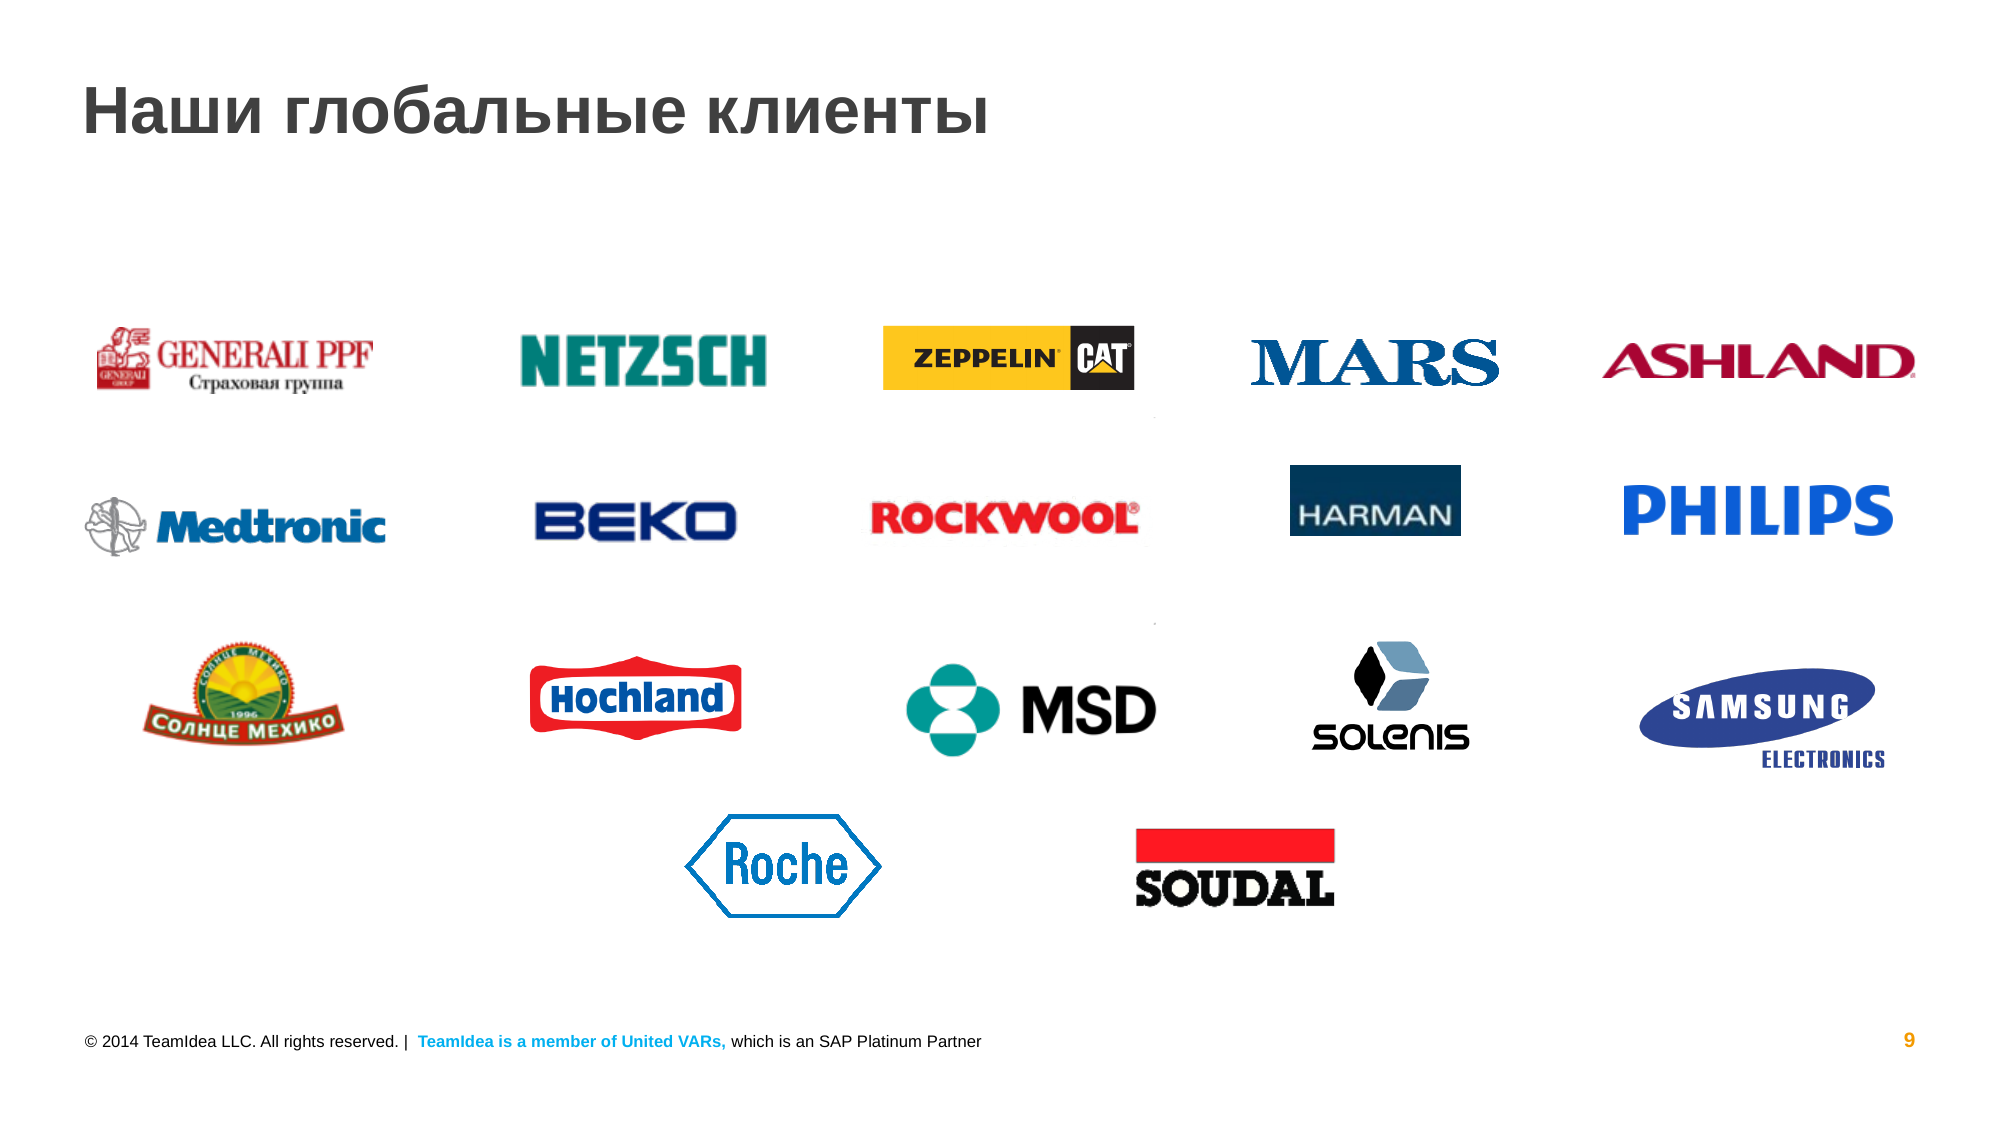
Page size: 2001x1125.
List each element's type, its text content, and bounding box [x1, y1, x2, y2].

picture [881, 324, 1136, 391]
picture [529, 485, 741, 557]
picture [1601, 343, 1916, 378]
picture [529, 655, 742, 740]
picture [1290, 465, 1461, 536]
title Наши глобальные клиенты [82, 76, 1843, 148]
picture [84, 497, 386, 557]
picture [132, 610, 356, 779]
picture [1624, 485, 1893, 536]
picture [510, 324, 778, 398]
picture [684, 814, 882, 918]
picture [1062, 791, 1409, 944]
slide_number 9 [1836, 1026, 1916, 1066]
picture [97, 327, 373, 394]
picture [1639, 668, 1885, 768]
picture [1251, 339, 1500, 386]
picture [1303, 609, 1476, 782]
picture [861, 417, 1156, 625]
picture [893, 654, 1170, 768]
